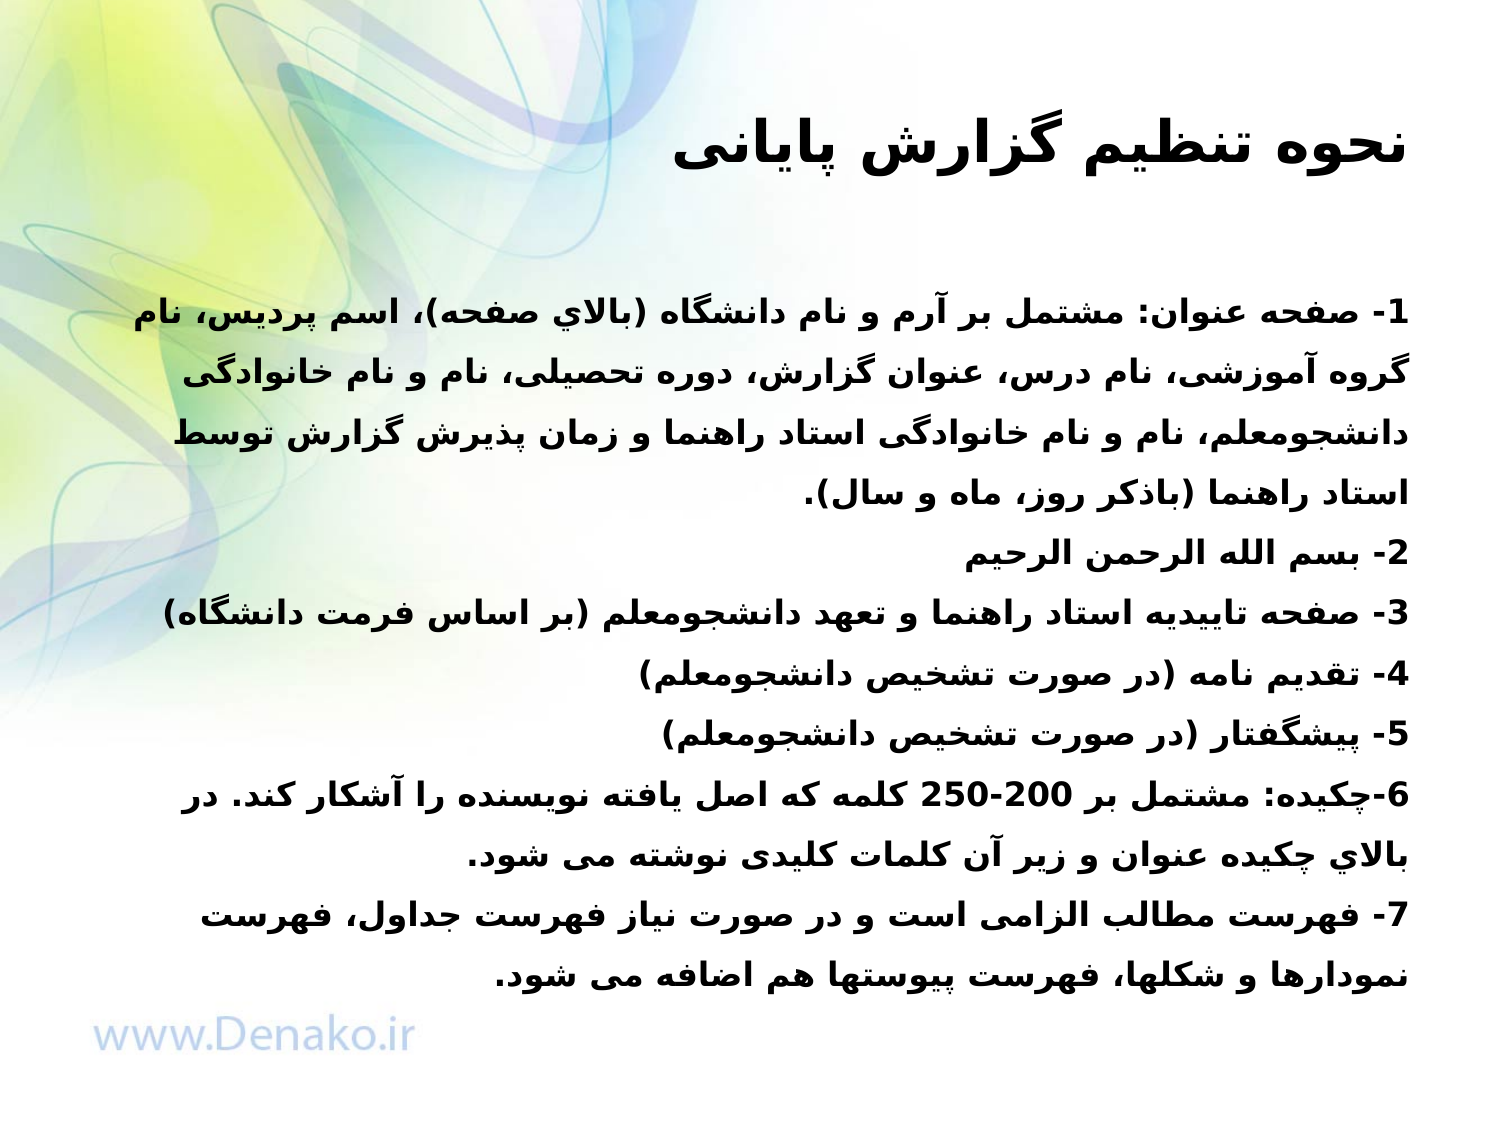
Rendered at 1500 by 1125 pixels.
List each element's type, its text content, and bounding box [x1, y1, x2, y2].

list 1- صفحه عنوان: مشتمل بر آرم و نام دانشگاه (بالاي صفحه)، اسم پردیس، نام گروه آموزشی، نام درس، عنوان گزارش، دوره تحصیلی، نام و نام خانوادگی دانشجومعلم، نام و نام خانوادگی استاد راهنما و زمان پذیرش گزارش توسط استاد راهنما (باذکر روز، ماه و سال). 2- بسم الله الرحمن الرحیم 3- صفحه تاییدیه استاد راهنما و تعهد دانشجومعلم (بر اساس فرمت دانشگاه) 4- تقدیم نامه (در صورت تشخیص دانشجومعلم) 5- پیشگفتار (در صورت تشخیص دانشجومعلم) 6-چکیده: مشتمل بر 200-250 کلمه که اصل یافته نویسنده را آشکار کند. در بالاي چکیده عنوان و زیر آن کلمات کلیدی نوشته می شود. 7- فهرست مطالب الزامی است و در صورت نیاز فهرست جداول، فهرست نمودارها و شکلها، فهرست پیوستها هم اضافه می شود. [75, 262, 1425, 1005]
picture [0, 0, 1500, 1125]
title نحوه تنظیم گزارش پایانی [75, 45, 1425, 233]
